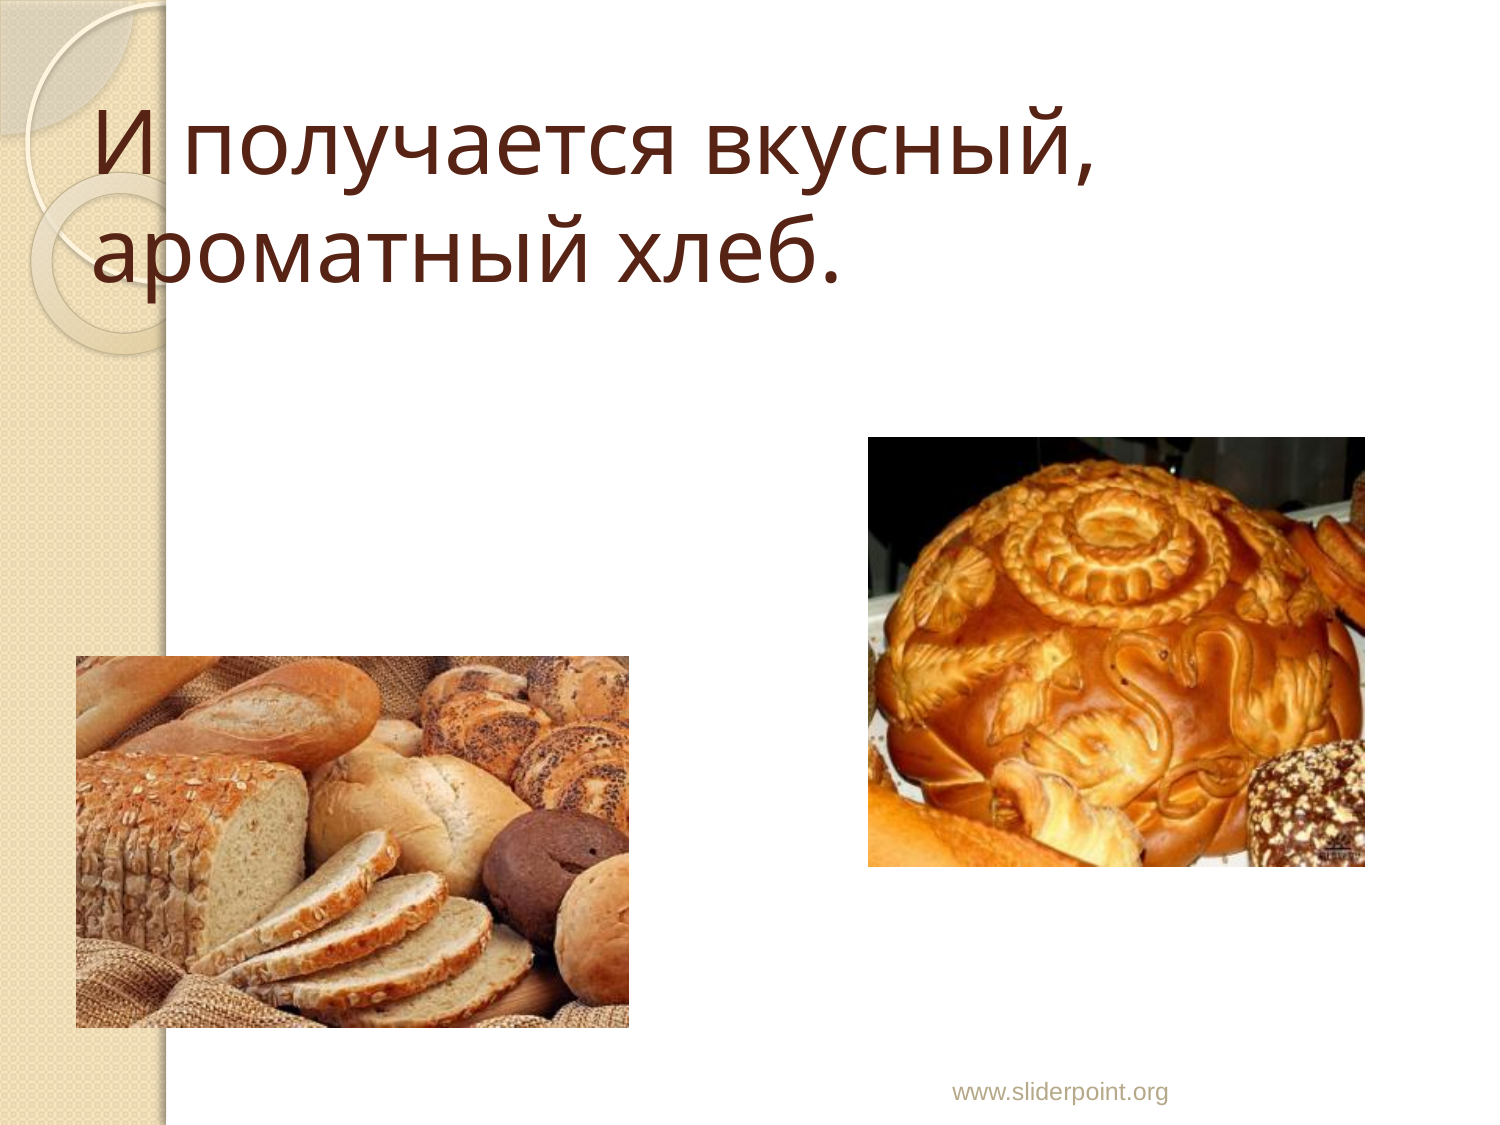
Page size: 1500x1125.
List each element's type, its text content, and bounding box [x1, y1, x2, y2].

title И получается вкусный, ароматный хлеб. [75, 45, 1425, 340]
picture [76, 656, 630, 1028]
picture [867, 437, 1365, 867]
footer www.sliderpoint.org [937, 1034, 1413, 1113]
